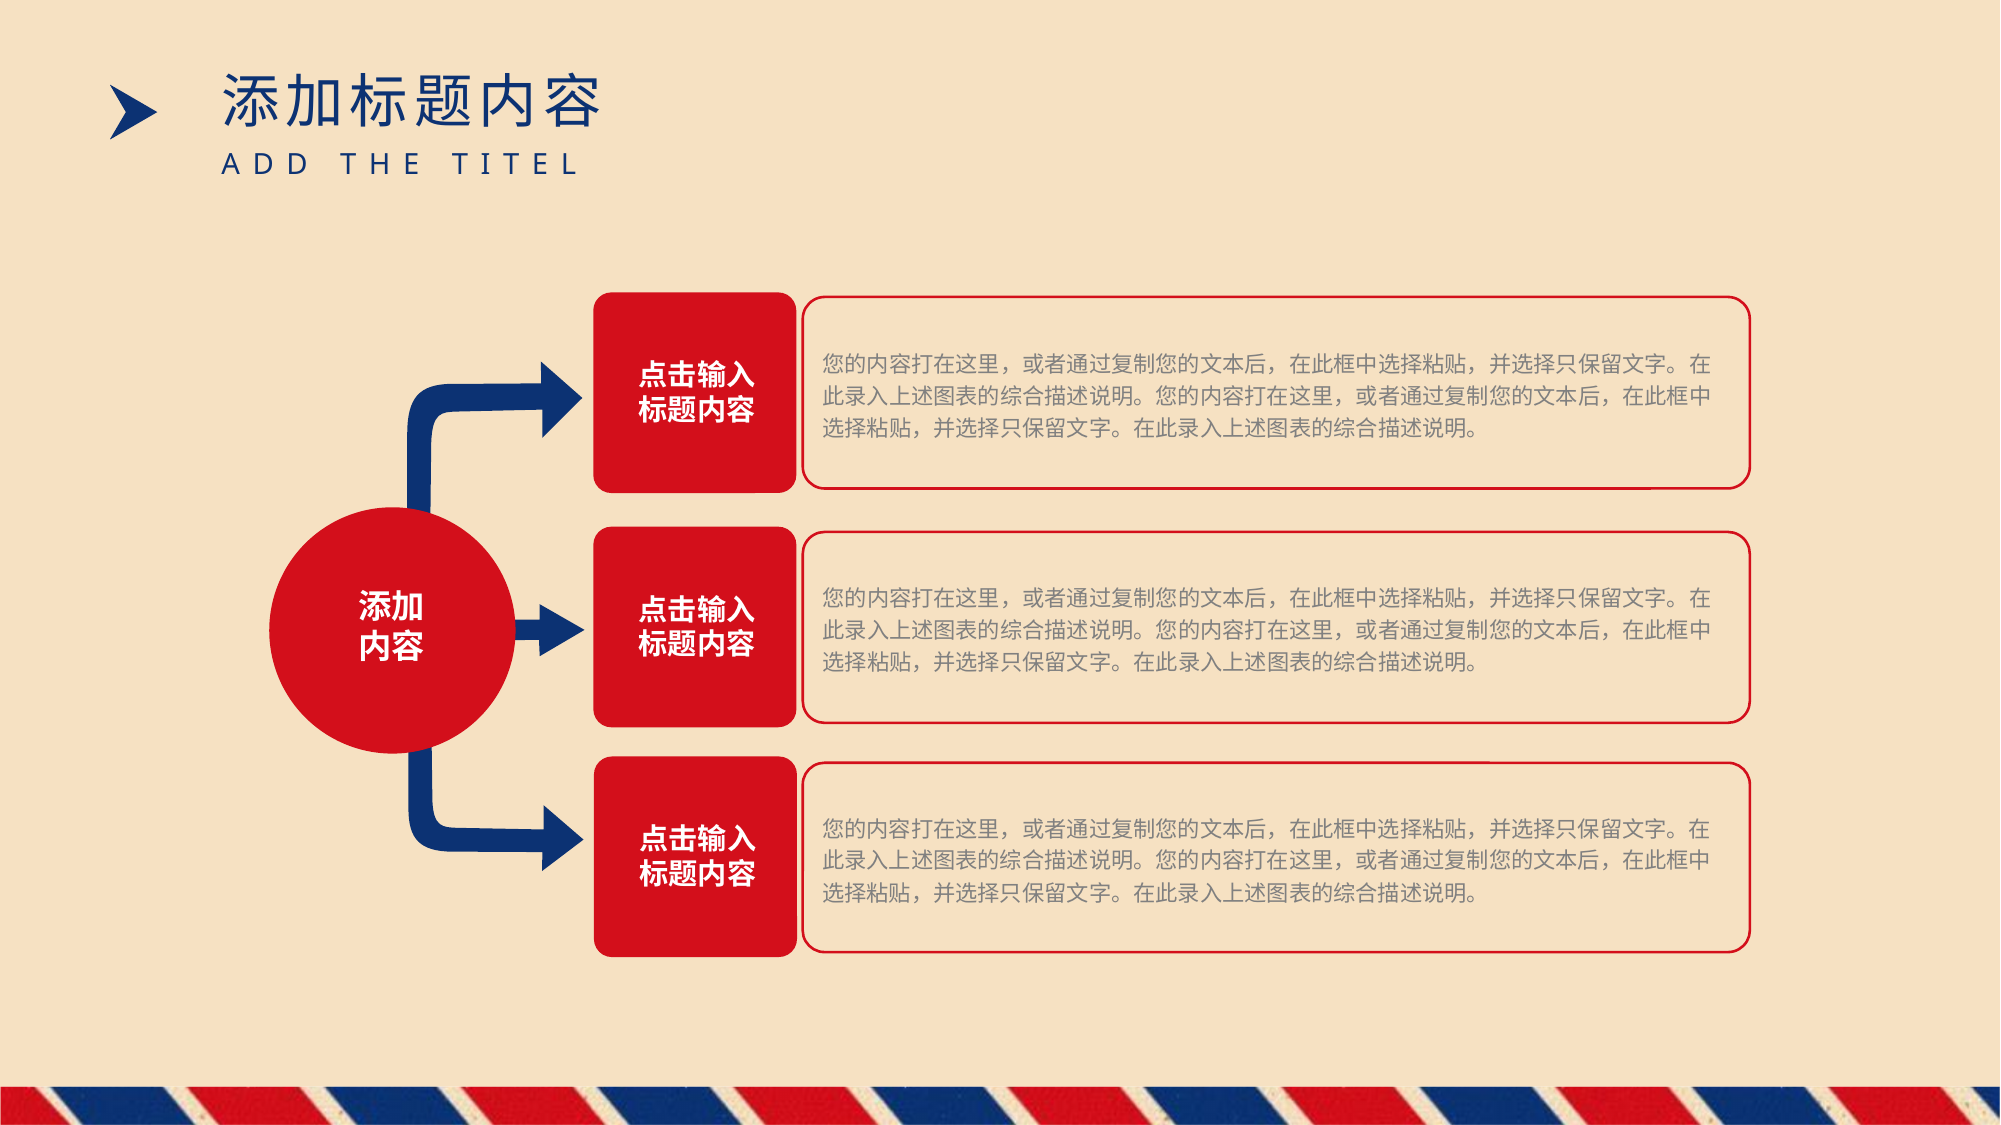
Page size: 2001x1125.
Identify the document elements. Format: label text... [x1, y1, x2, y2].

text_box [516, 604, 585, 657]
text_box 您的内容打在这里，或者通过复制您的文本后，在此框中选择粘贴，并选择只保留文字。在此录入上述图表的综合描述说明。您的内容打在这里，或者通过复制您的文本后，在此框中选择粘贴，并选择只保留文字。在此录入上述图表的综合描述说明。 [802, 296, 1750, 489]
text_box [407, 361, 583, 507]
text_box [408, 754, 584, 872]
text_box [593, 526, 797, 728]
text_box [109, 56, 656, 189]
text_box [593, 292, 797, 494]
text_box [593, 756, 797, 958]
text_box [269, 507, 516, 754]
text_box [290, 576, 495, 727]
picture [2, 1087, 1998, 1124]
text_box 您的内容打在这里，或者通过复制您的文本后，在此框中选择粘贴，并选择只保留文字。在此录入上述图表的综合描述说明。您的内容打在这里，或者通过复制您的文本后，在此框中选择粘贴，并选择只保留文字。在此录入上述图表的综合描述说明。 [802, 531, 1750, 723]
text_box 您的内容打在这里，或者通过复制您的文本后，在此框中选择粘贴，并选择只保留文字。在此录入上述图表的综合描述说明。您的内容打在这里，或者通过复制您的文本后，在此框中选择粘贴，并选择只保留文字。在此录入上述图表的综合描述说明。 [802, 762, 1750, 953]
